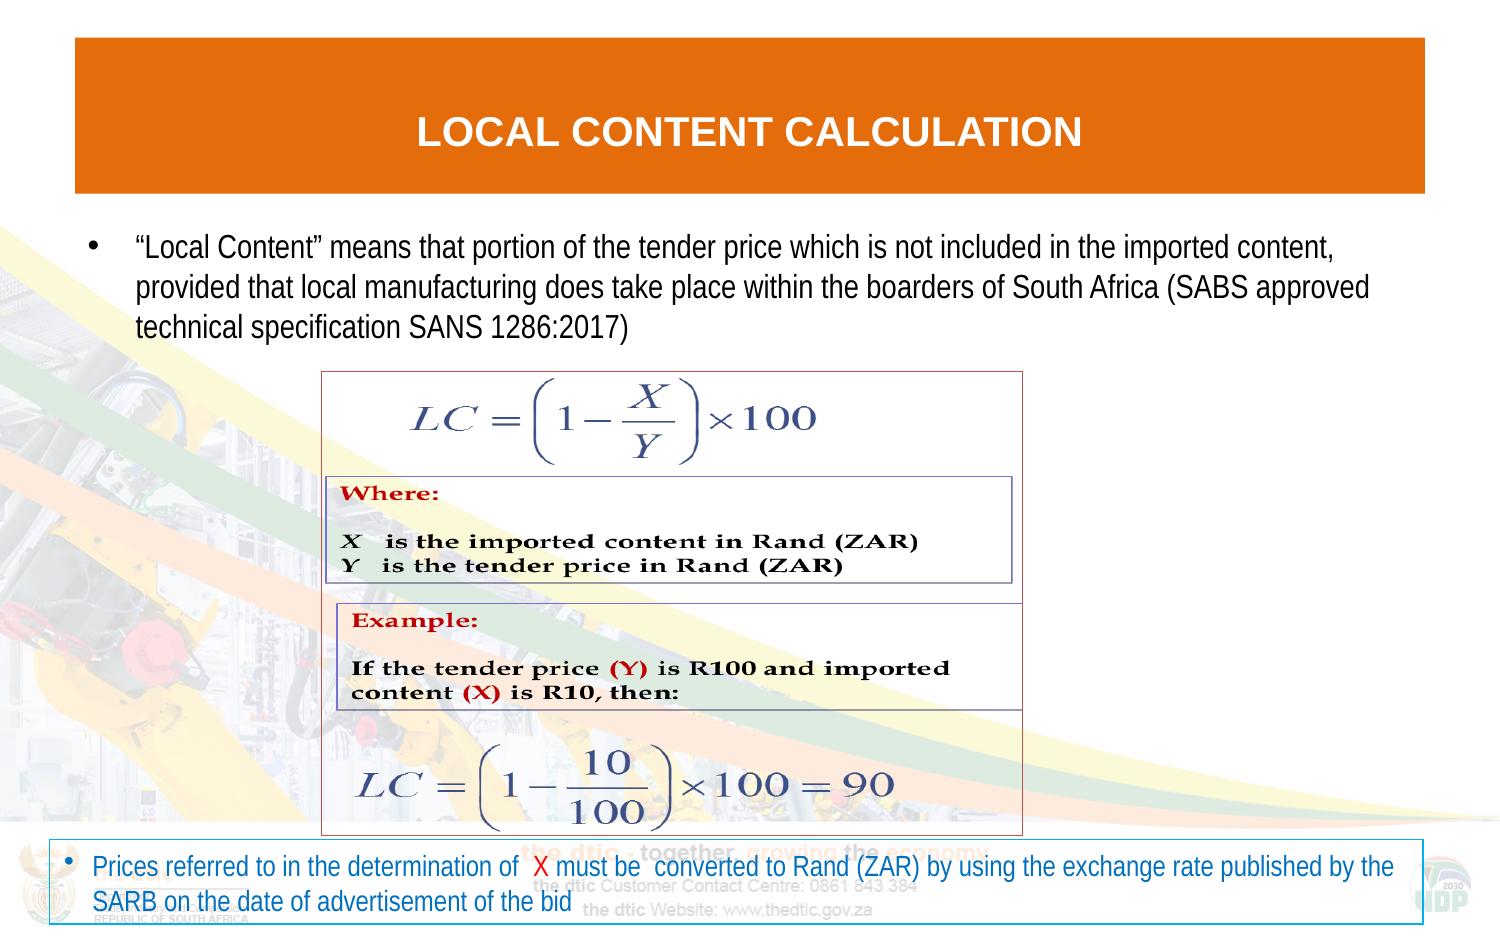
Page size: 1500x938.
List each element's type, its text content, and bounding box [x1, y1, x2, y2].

list “Local Content” means that portion of the tender price which is not included in the imported content, provided that local manufacturing does take place within the boarders of South Africa (SABS approved technical specification SANS 1286:2017) [75, 218, 1425, 793]
title LOCAL CONTENT CALCULATION [75, 37, 1425, 194]
text_box Prices referred to in the determination of X must be converted to Rand (ZAR) by using the exchange rate published by the SARB on the date of advertisement of the bid [49, 839, 1424, 925]
picture [321, 371, 1024, 836]
